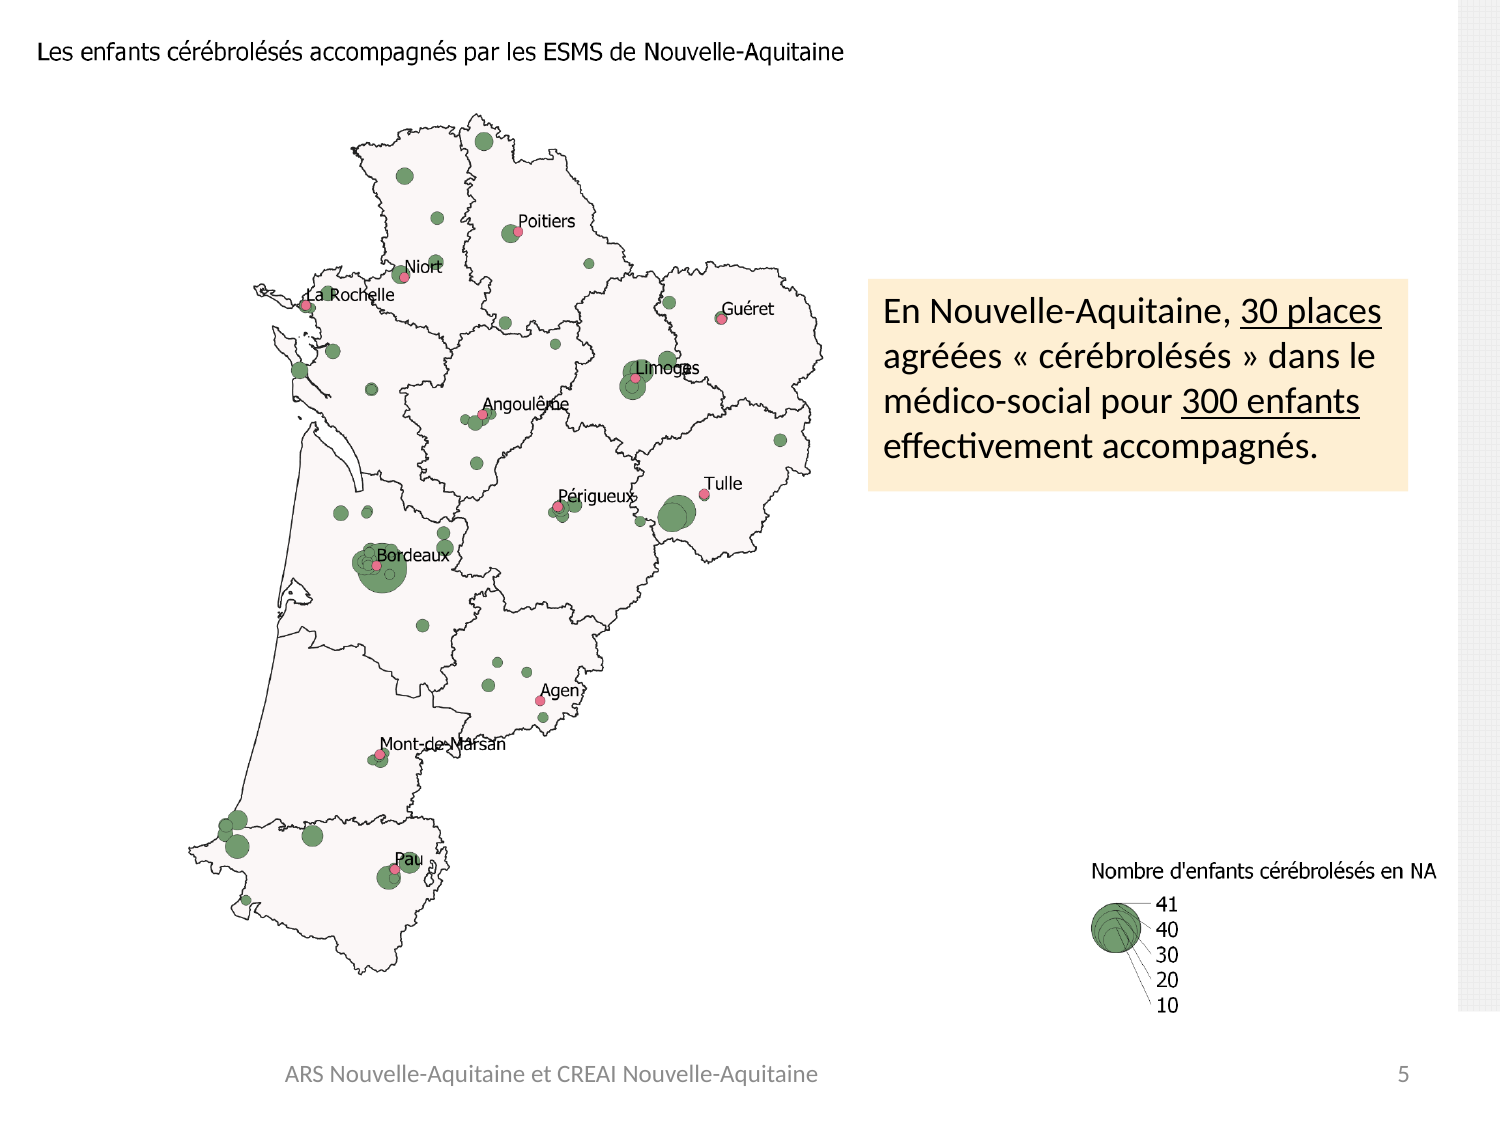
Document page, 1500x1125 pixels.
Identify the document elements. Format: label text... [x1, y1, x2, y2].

slide_number 5 [1074, 1051, 1425, 1103]
footer ARS Nouvelle-Aquitaine et CREAI Nouvelle-Aquitaine [194, 1051, 916, 1103]
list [0, 0, 1458, 1043]
